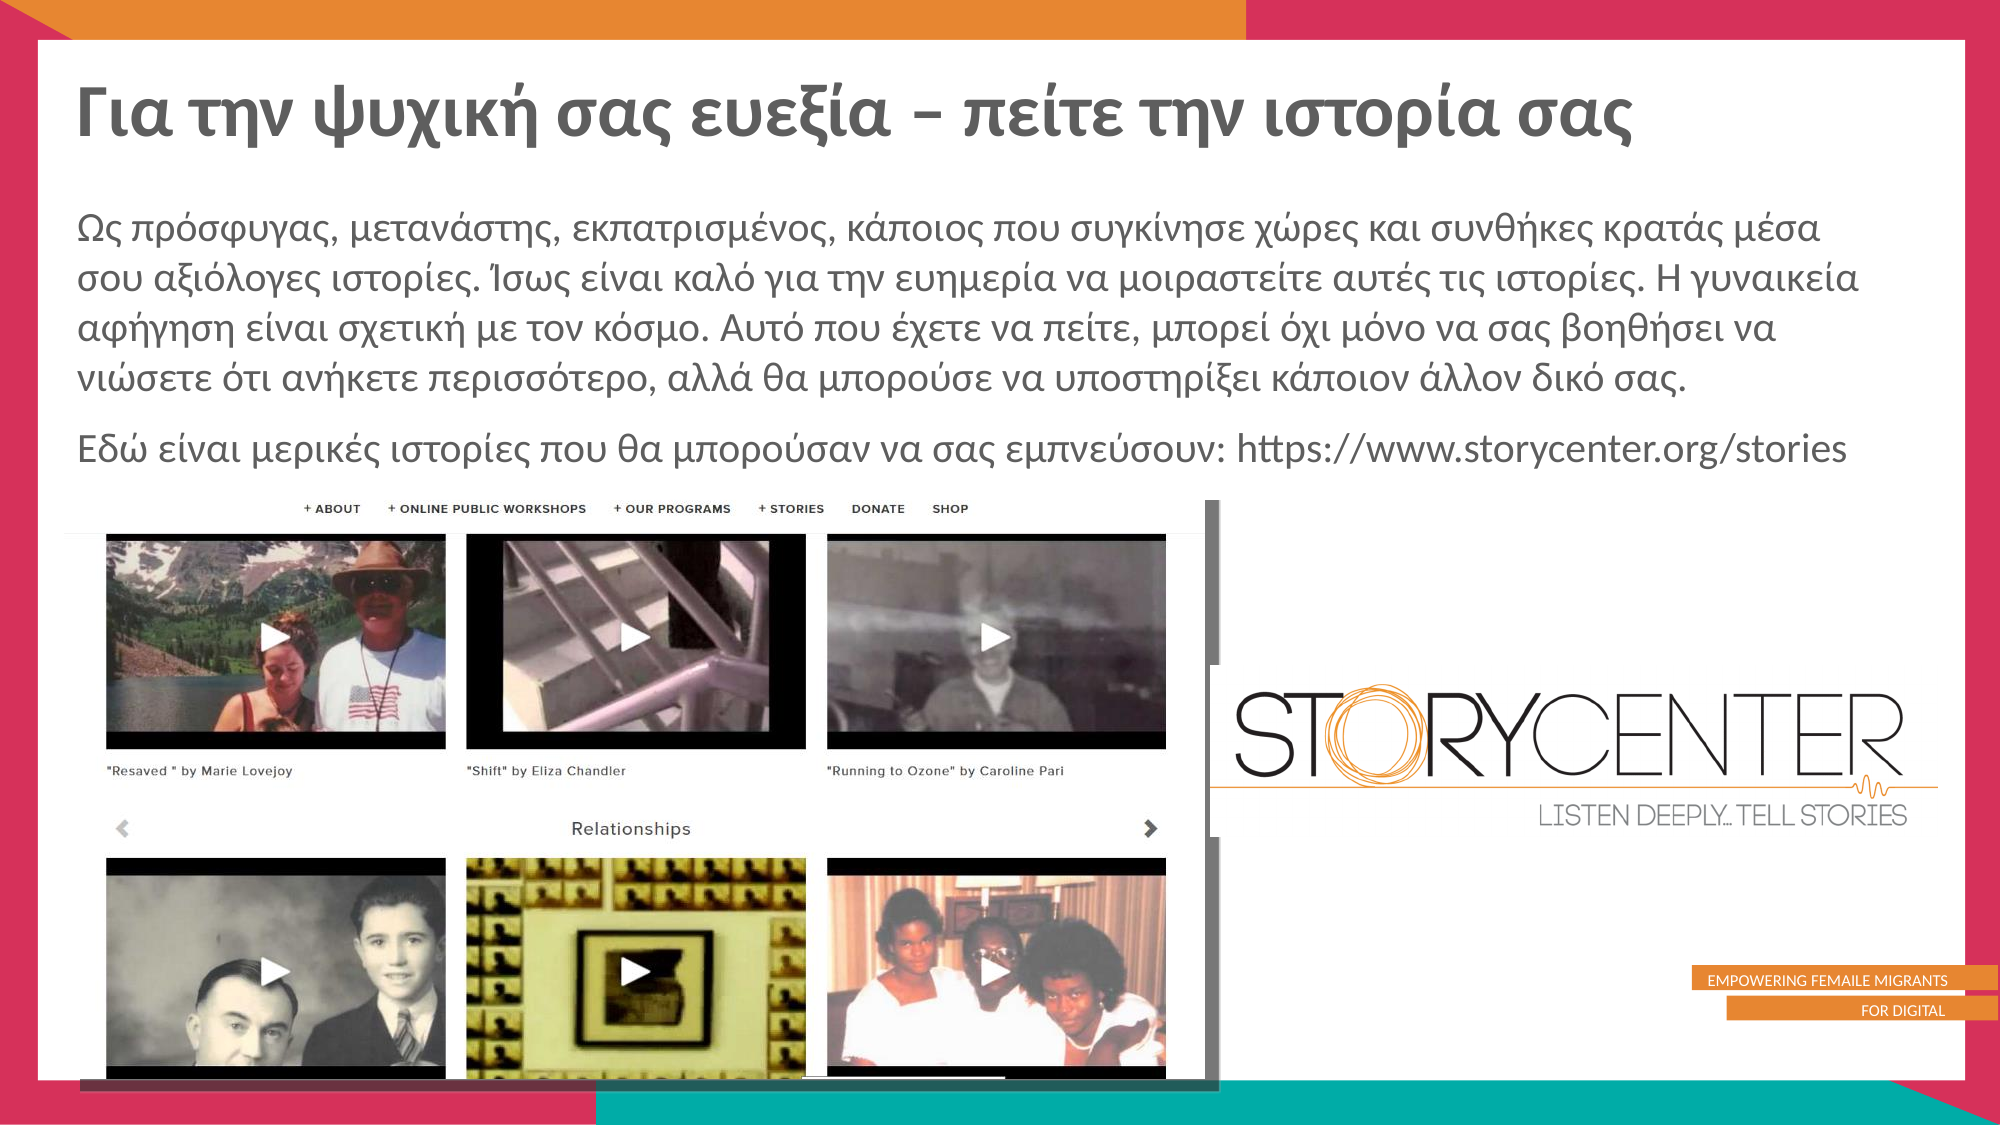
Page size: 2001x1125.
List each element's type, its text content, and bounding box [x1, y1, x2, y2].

text_box Ως πρόσφυγας, μετανάστης, εκπατρισμένος, κάποιος που συγκίνησε χώρες και συνθήκες κρατάς μέσα σου αξιόλογες ιστορίες. Ίσως είναι καλό για την ευημερία να μοιραστείτε αυτές τις ιστορίες. Η γυναικεία αφήγηση είναι σχετική με τον κόσμο. Αυτό που έχετε να πείτε, μπορεί όχι μόνο να σας βοηθήσει να νιώσετε ότι ανήκετε περισσότερο, αλλά θα μπορούσε να υποστηρίξει κάποιον άλλον δικό σας. Εδώ είναι μερικές ιστορίες που θα μπορούσαν να σας εμπνεύσουν: https://www.storycenter.org/stories [62, 192, 1893, 773]
picture [1210, 665, 1938, 837]
text_box Για την ψυχική σας ευεξία – πείτε την ιστορία σας [62, 53, 1895, 193]
picture [64, 484, 1205, 1079]
